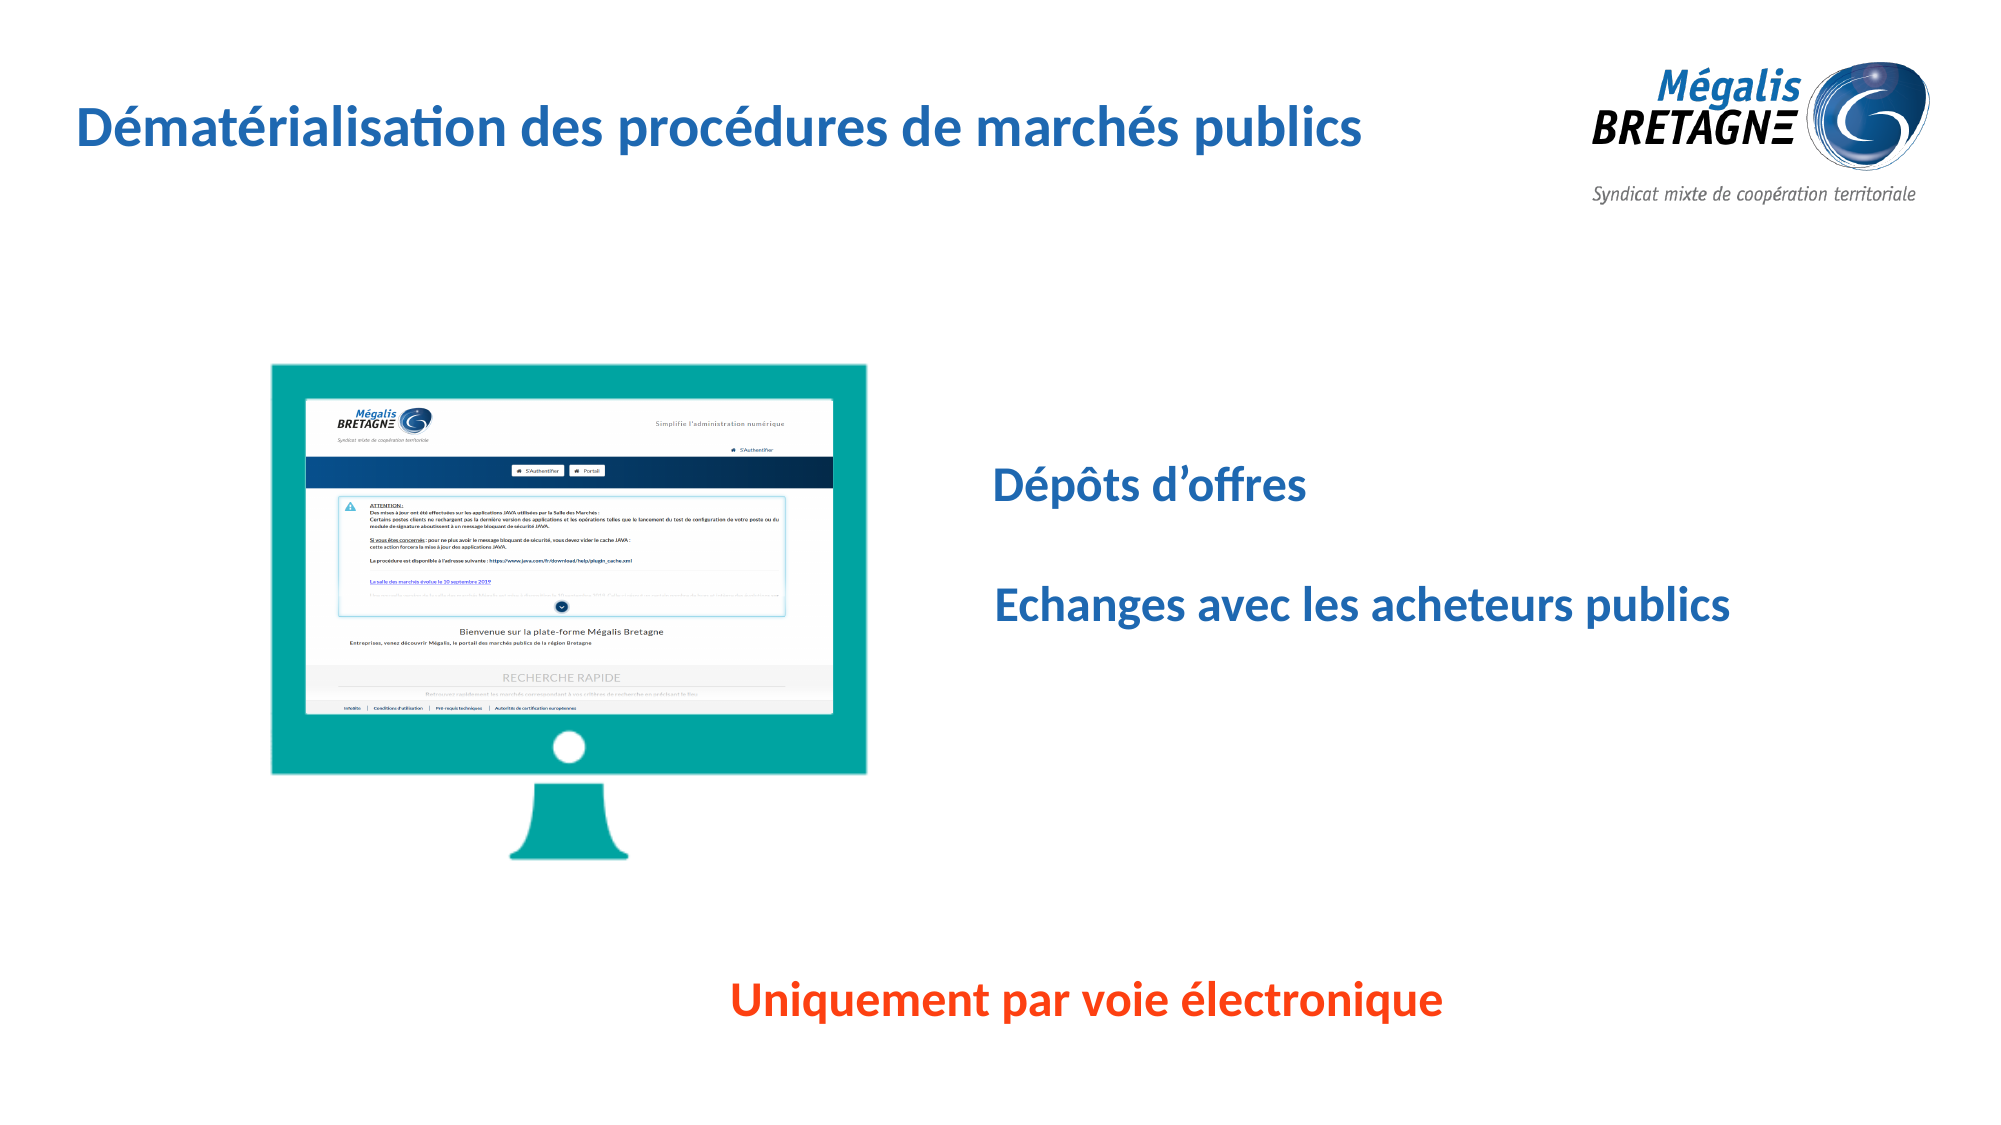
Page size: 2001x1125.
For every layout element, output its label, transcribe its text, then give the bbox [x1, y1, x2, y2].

picture [1567, 41, 1950, 214]
title Dématérialisation des procédures de marchés publics [61, 77, 1567, 178]
text_box Dépôts d’offres [977, 434, 1326, 535]
picture [243, 326, 915, 930]
text_box Echanges avec les acheteurs publics [979, 555, 1794, 656]
text_box Uniquement par voie électronique [680, 950, 1494, 1051]
